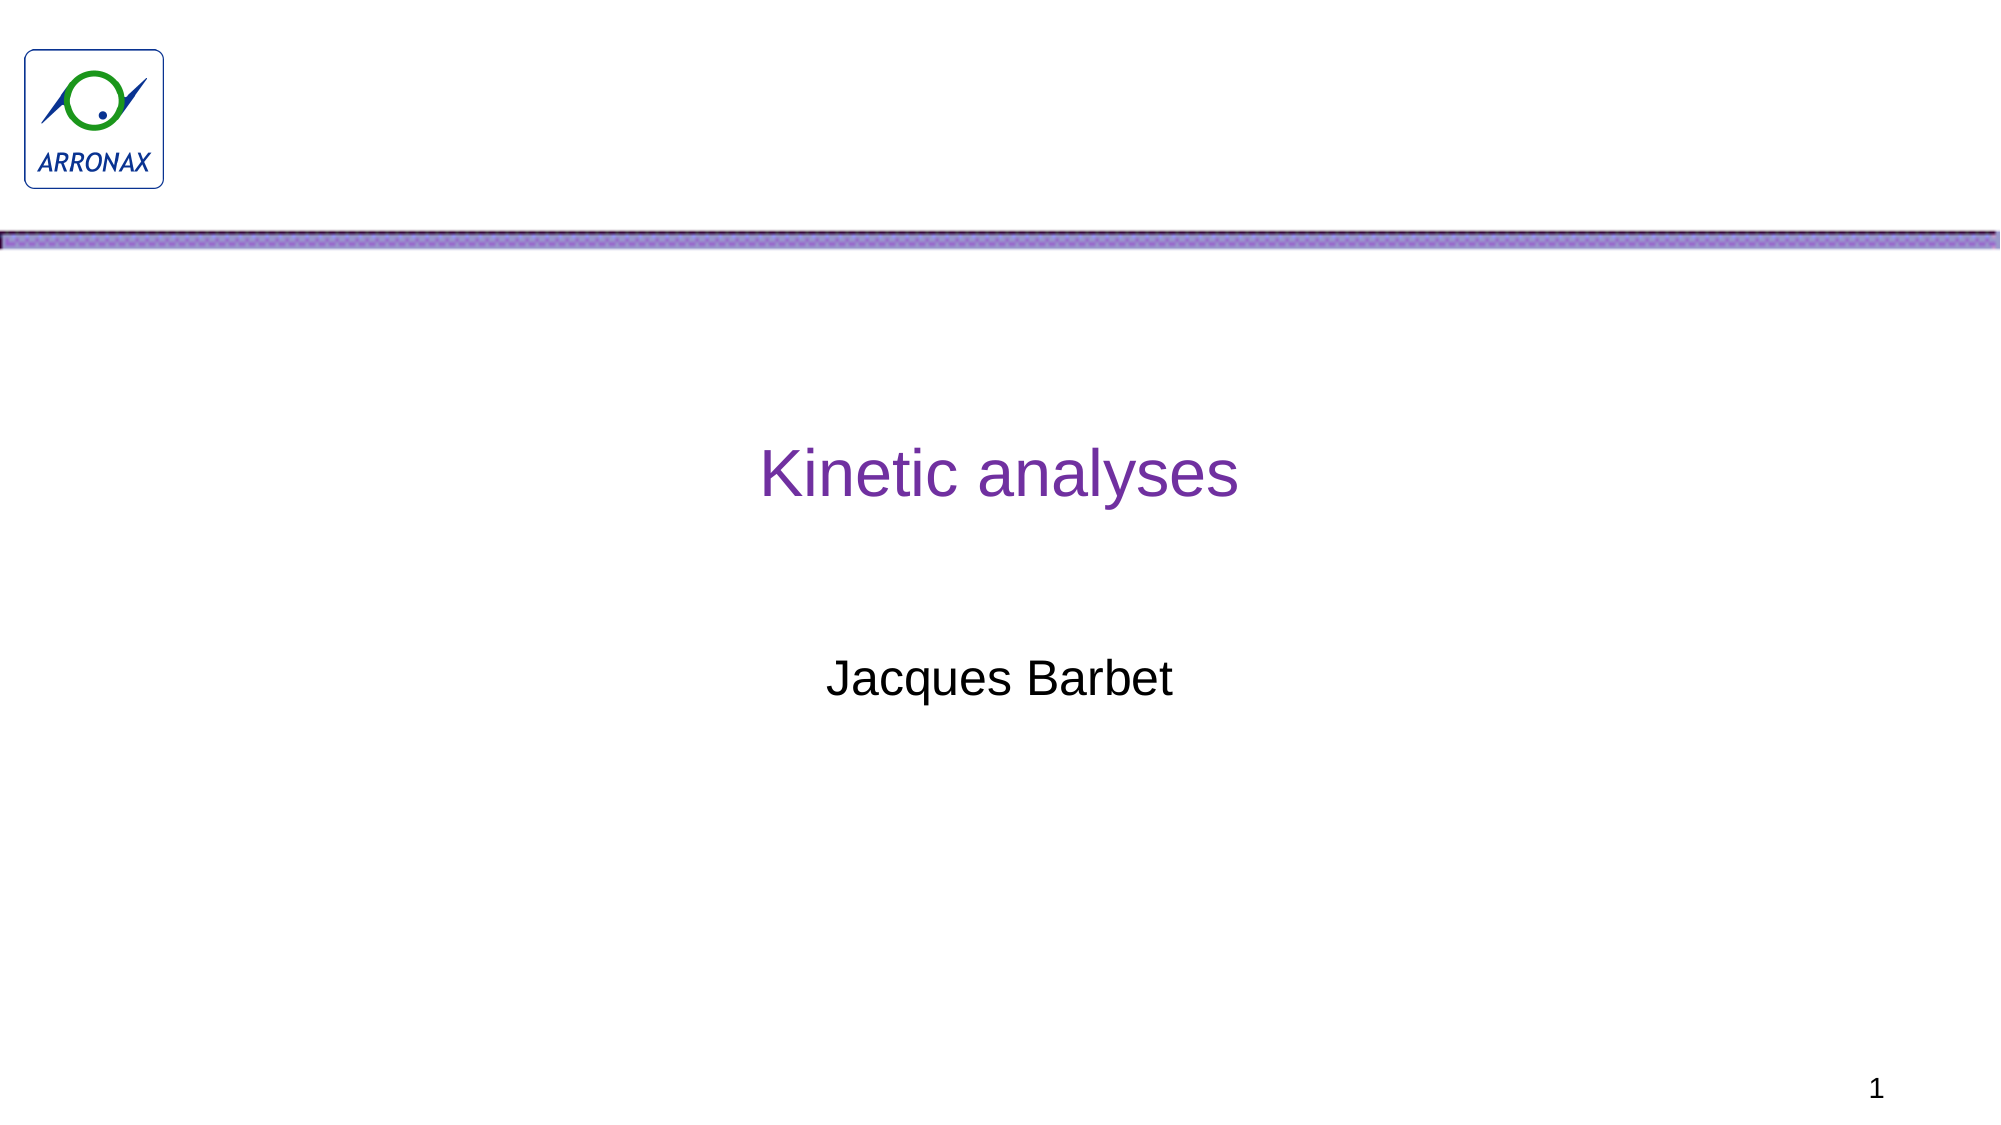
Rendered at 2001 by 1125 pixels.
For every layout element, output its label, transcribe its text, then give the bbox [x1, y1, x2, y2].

subtitle Jacques Barbet [300, 637, 1700, 925]
picture [0, 225, 2000, 263]
slide_number 1 [1433, 1061, 1901, 1113]
picture [24, 49, 164, 189]
title Kinetic analyses [150, 349, 1850, 591]
